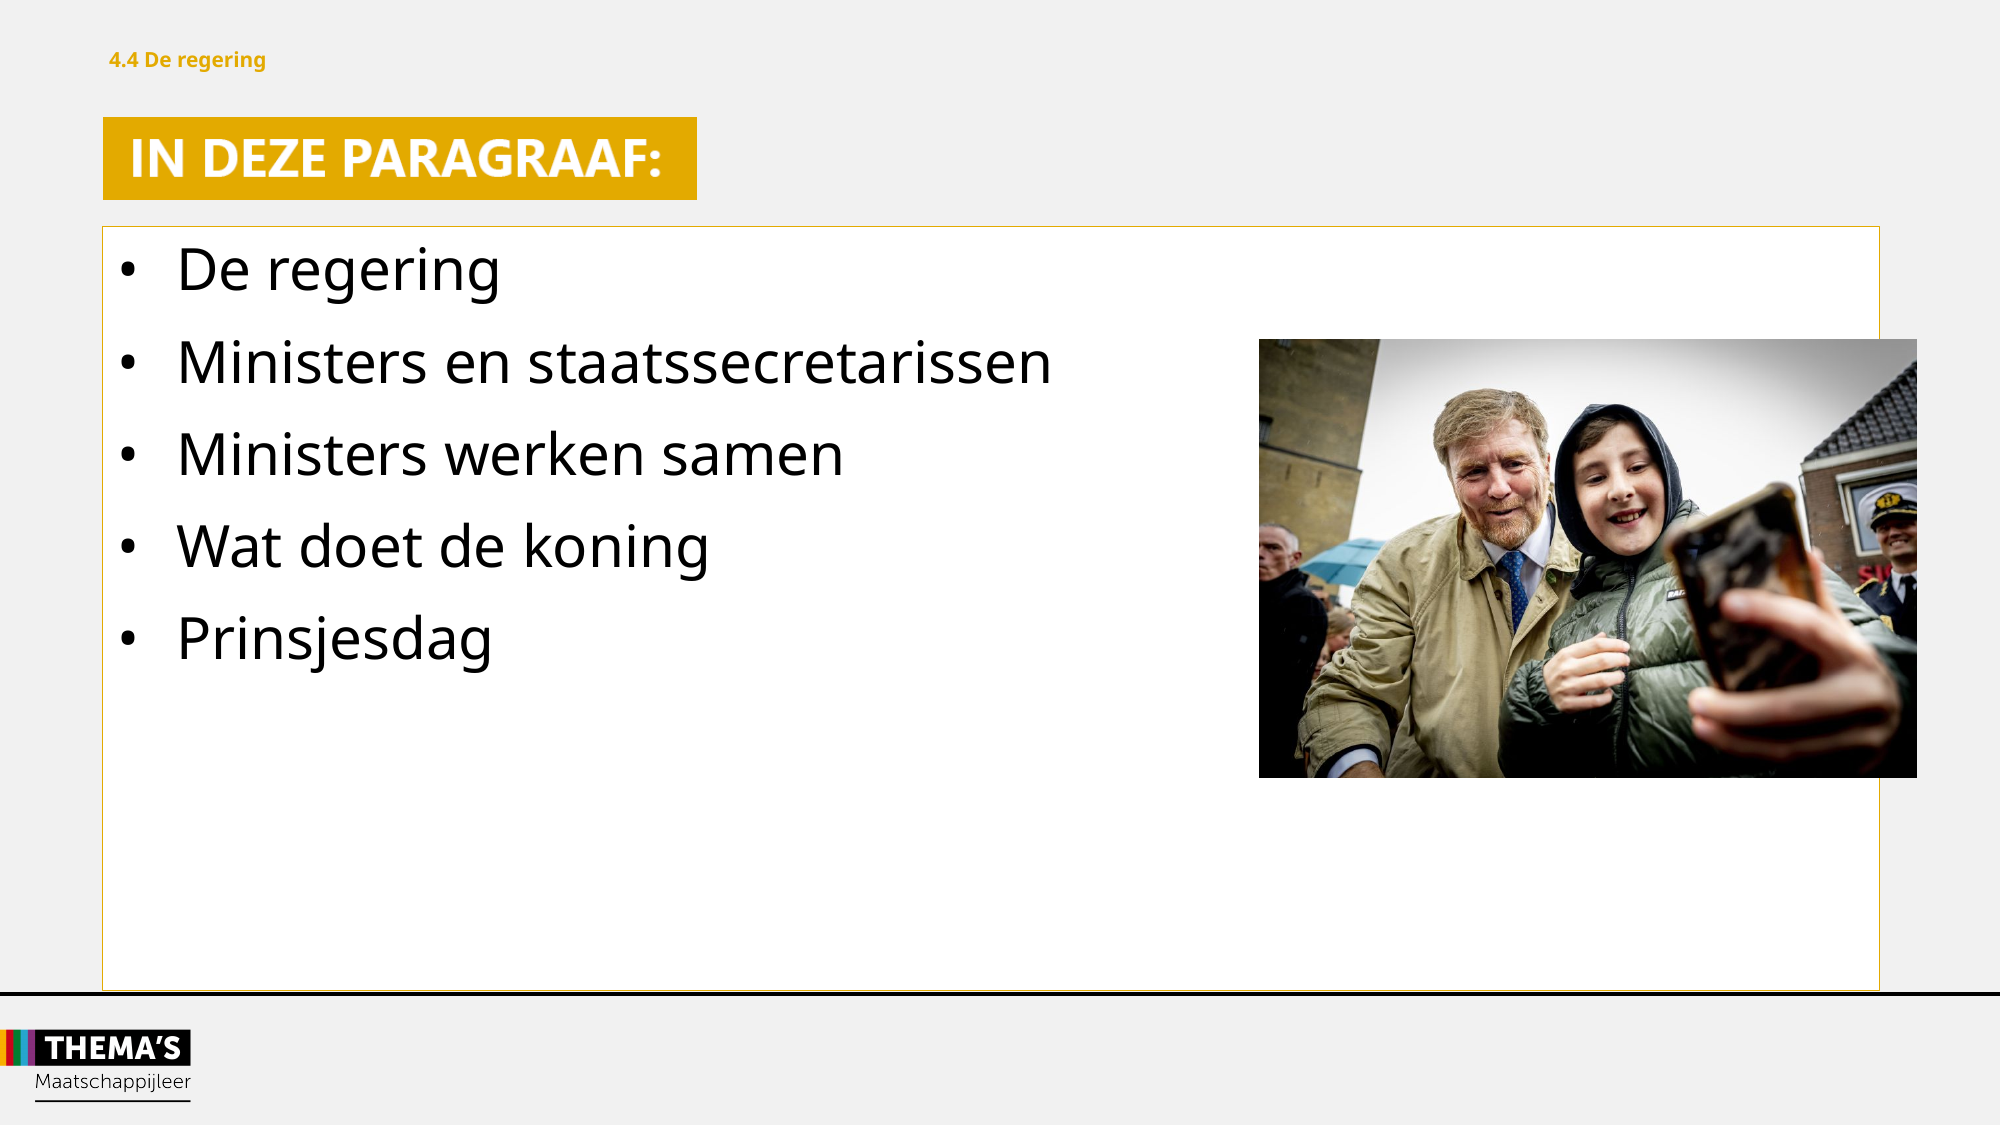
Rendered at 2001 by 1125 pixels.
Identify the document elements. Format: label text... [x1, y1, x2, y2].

picture [0, 993, 203, 1125]
picture [1259, 339, 1917, 778]
list 4.4 De regering [94, 33, 941, 88]
list • De regering • Ministers en staatssecretarissen • Ministers werken samen • Wat doet de koning • Prinsjesdag [102, 226, 1880, 991]
